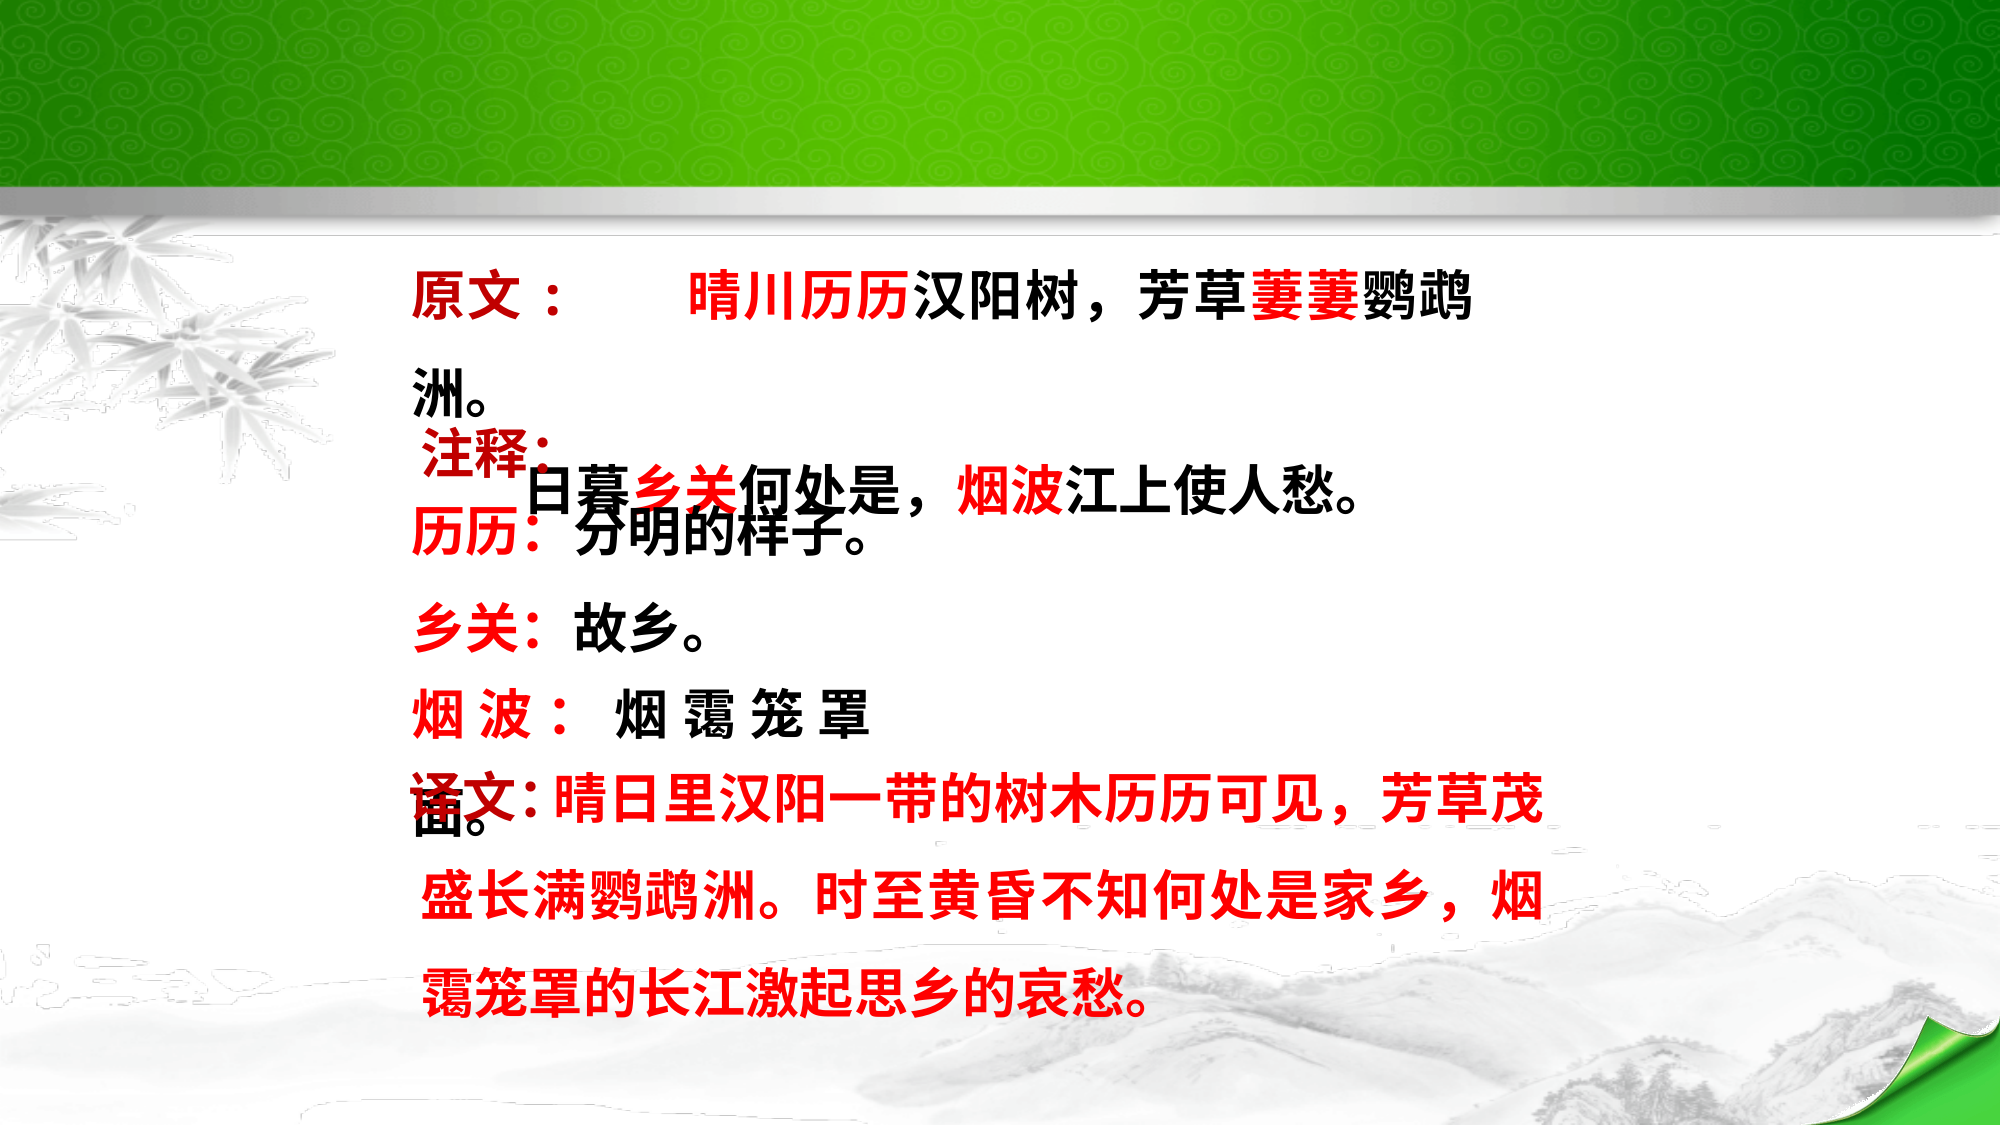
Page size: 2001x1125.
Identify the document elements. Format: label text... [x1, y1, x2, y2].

text_box 历历：分明的样子。 乡关：故乡。 [396, 581, 1547, 667]
picture [0, 0, 2000, 570]
text_box 晴日里汉阳一带的树木历历可见，芳草茂盛长满鹦鹉洲。时至黄昏不知何处是家乡，烟霭笼罩的长江激起思乡的哀愁。 [611, 724, 1562, 776]
text_box 烟波：烟霭笼罩面。 [396, 640, 887, 724]
text_box 译文： [393, 723, 611, 776]
picture [0, 779, 2000, 1125]
